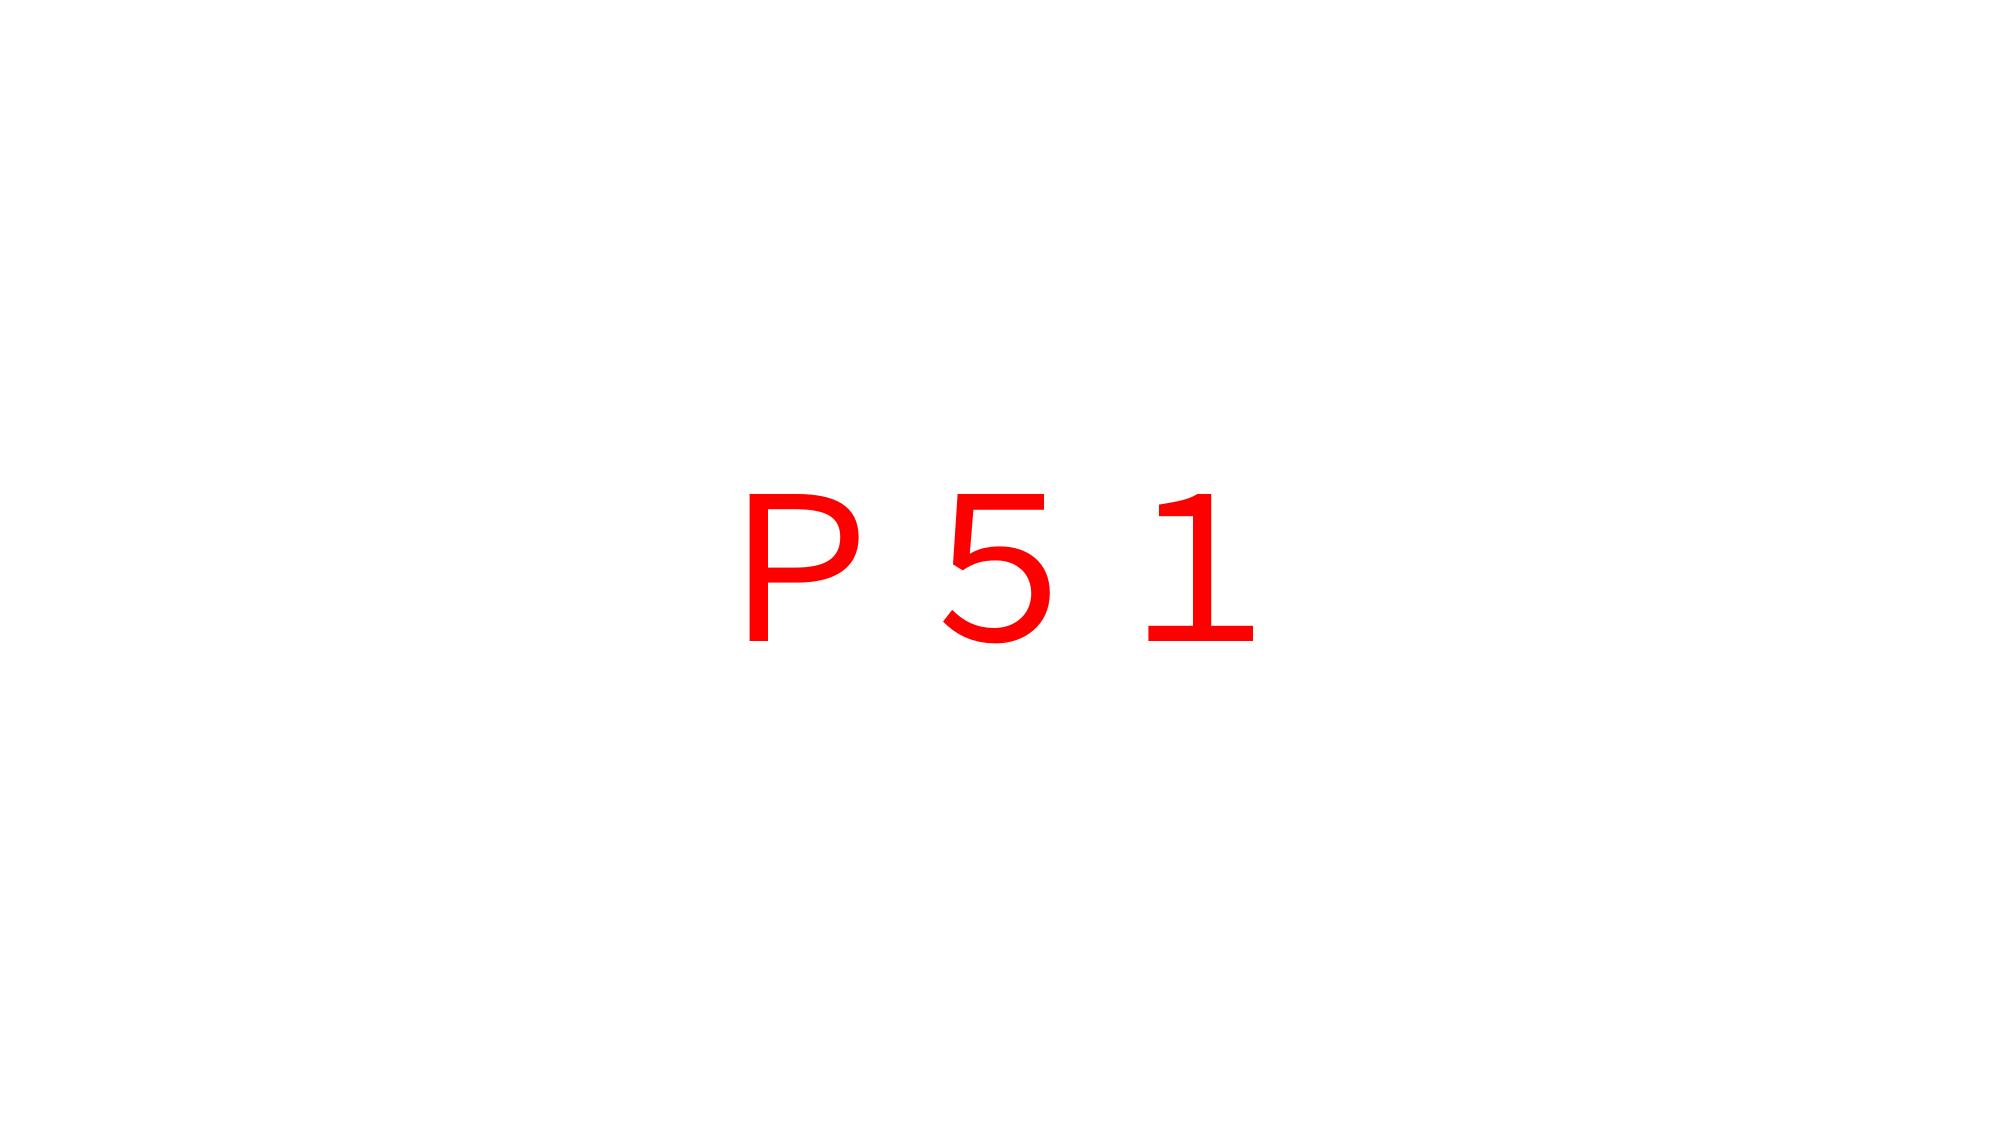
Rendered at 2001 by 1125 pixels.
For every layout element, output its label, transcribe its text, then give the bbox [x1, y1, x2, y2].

text_box Ｐ５１ [685, 433, 1315, 689]
